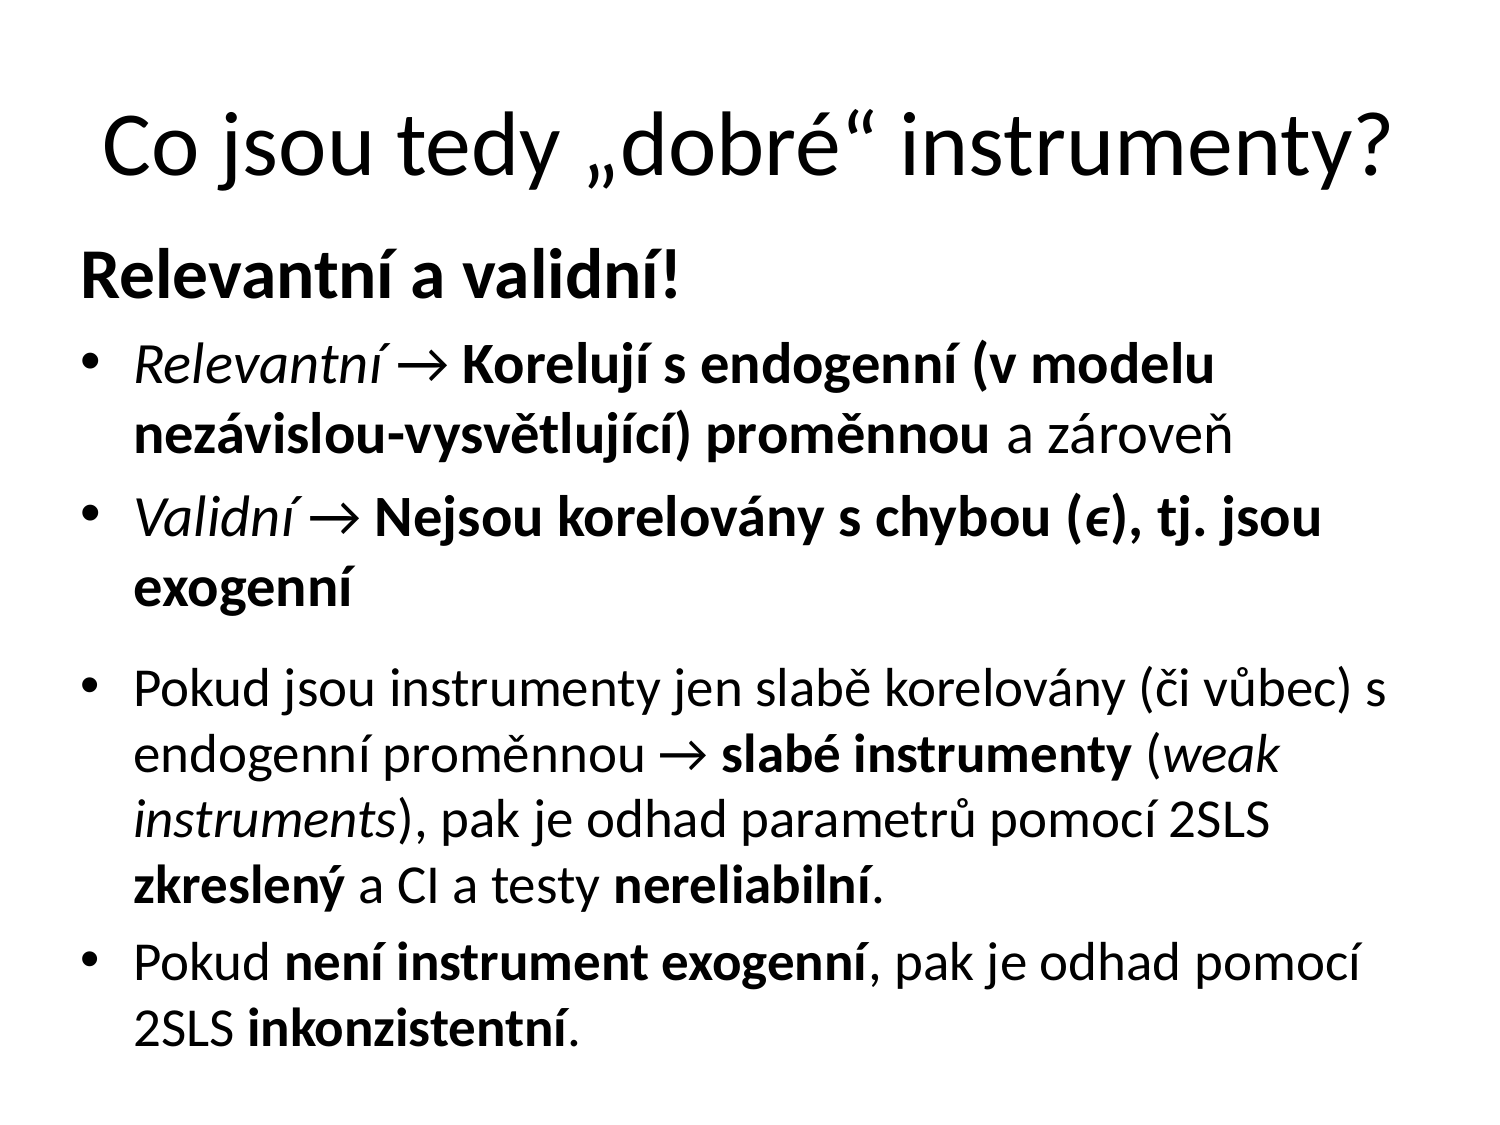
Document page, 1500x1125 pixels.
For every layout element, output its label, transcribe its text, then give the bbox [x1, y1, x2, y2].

list Relevantní a validní! Relevantní → Korelují s endogenní (v modelu nezávislou-vysvětlující) proměnnou a zároveň Validní → Nejsou korelovány s chybou (ϵ), tj. jsou exogenní Pokud jsou instrumenty jen slabě korelovány (či vůbec) s endogenní proměnnou → slabé instrumenty (weak instruments), pak je odhad parametrů pomocí 2SLS zkreslený a CI a testy nereliabilní. Pokud není instrument exogenní, pak je odhad pomocí 2SLS inkonzistentní. [64, 219, 1459, 1071]
title Co jsou tedy „dobré“ instrumenty? [75, 45, 1425, 219]
